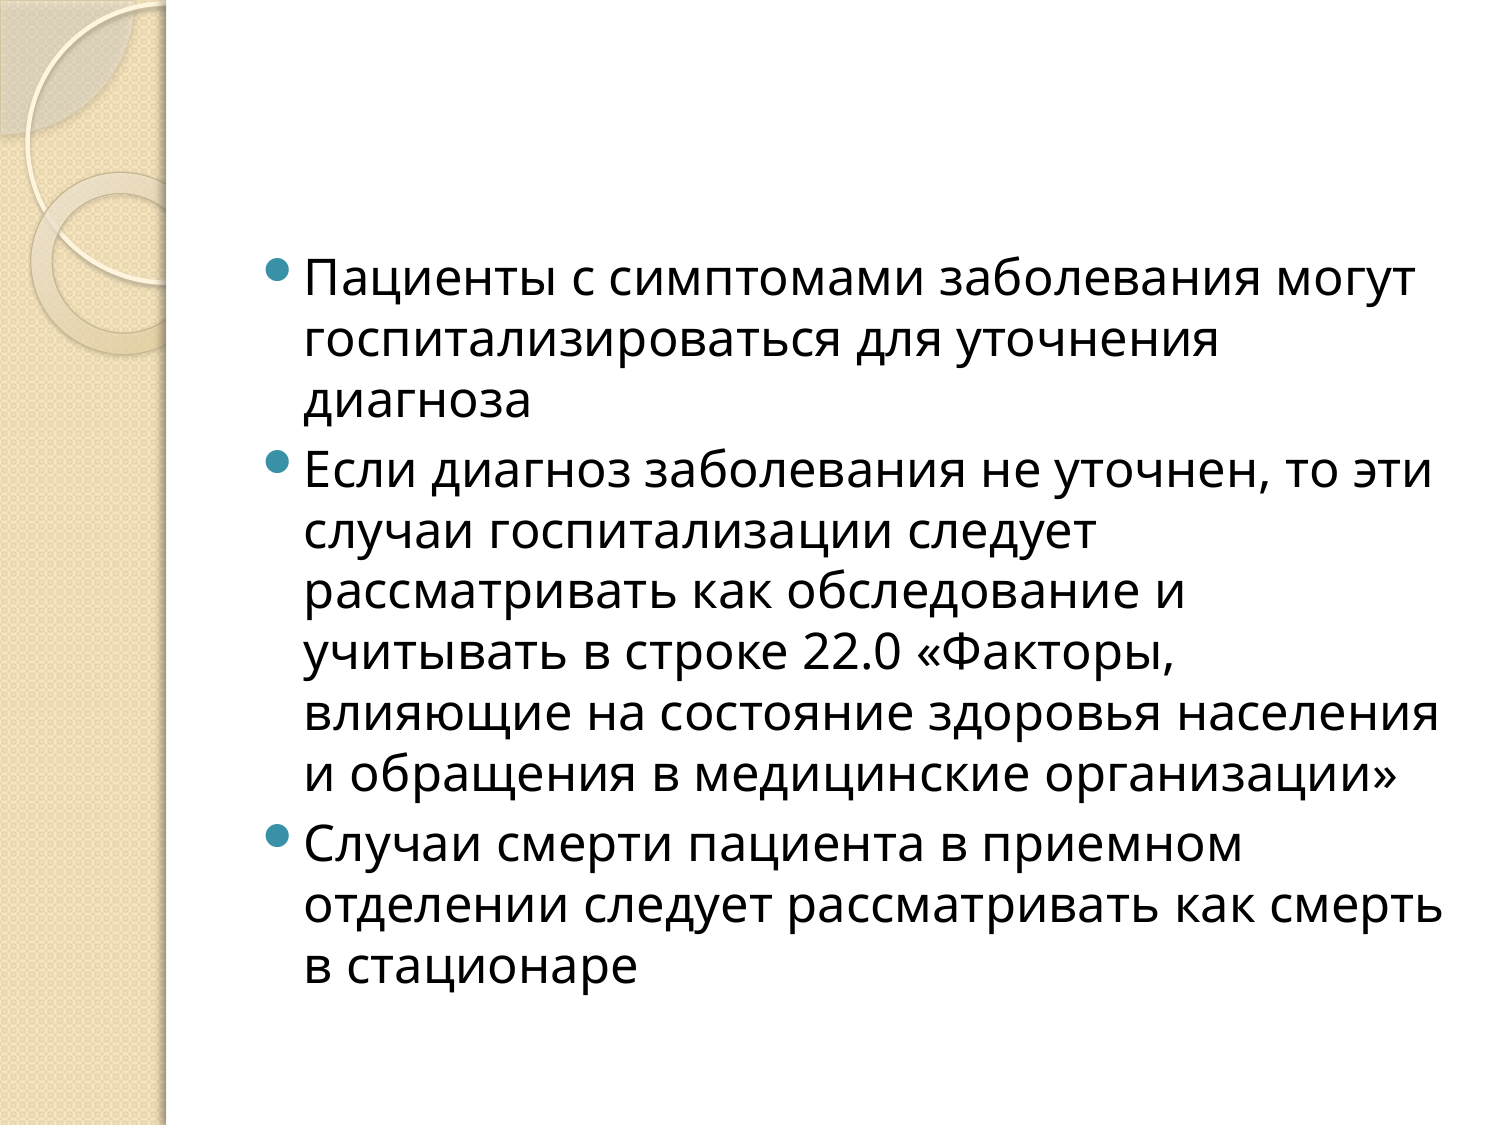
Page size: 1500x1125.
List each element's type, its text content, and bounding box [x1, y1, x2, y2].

list Пациенты с симптомами заболевания могут госпитализироваться для уточнения диагноза Если диагноз заболевания не уточнен, то эти случаи госпитализации следует рассматривать как обследование и учитывать в строке 22.0 «Факторы, влияющие на состояние здоровья населения и обращения в медицинские организации» Случаи смерти пациента в приемном отделении следует рассматривать как смерть в стационаре [235, 237, 1466, 1025]
